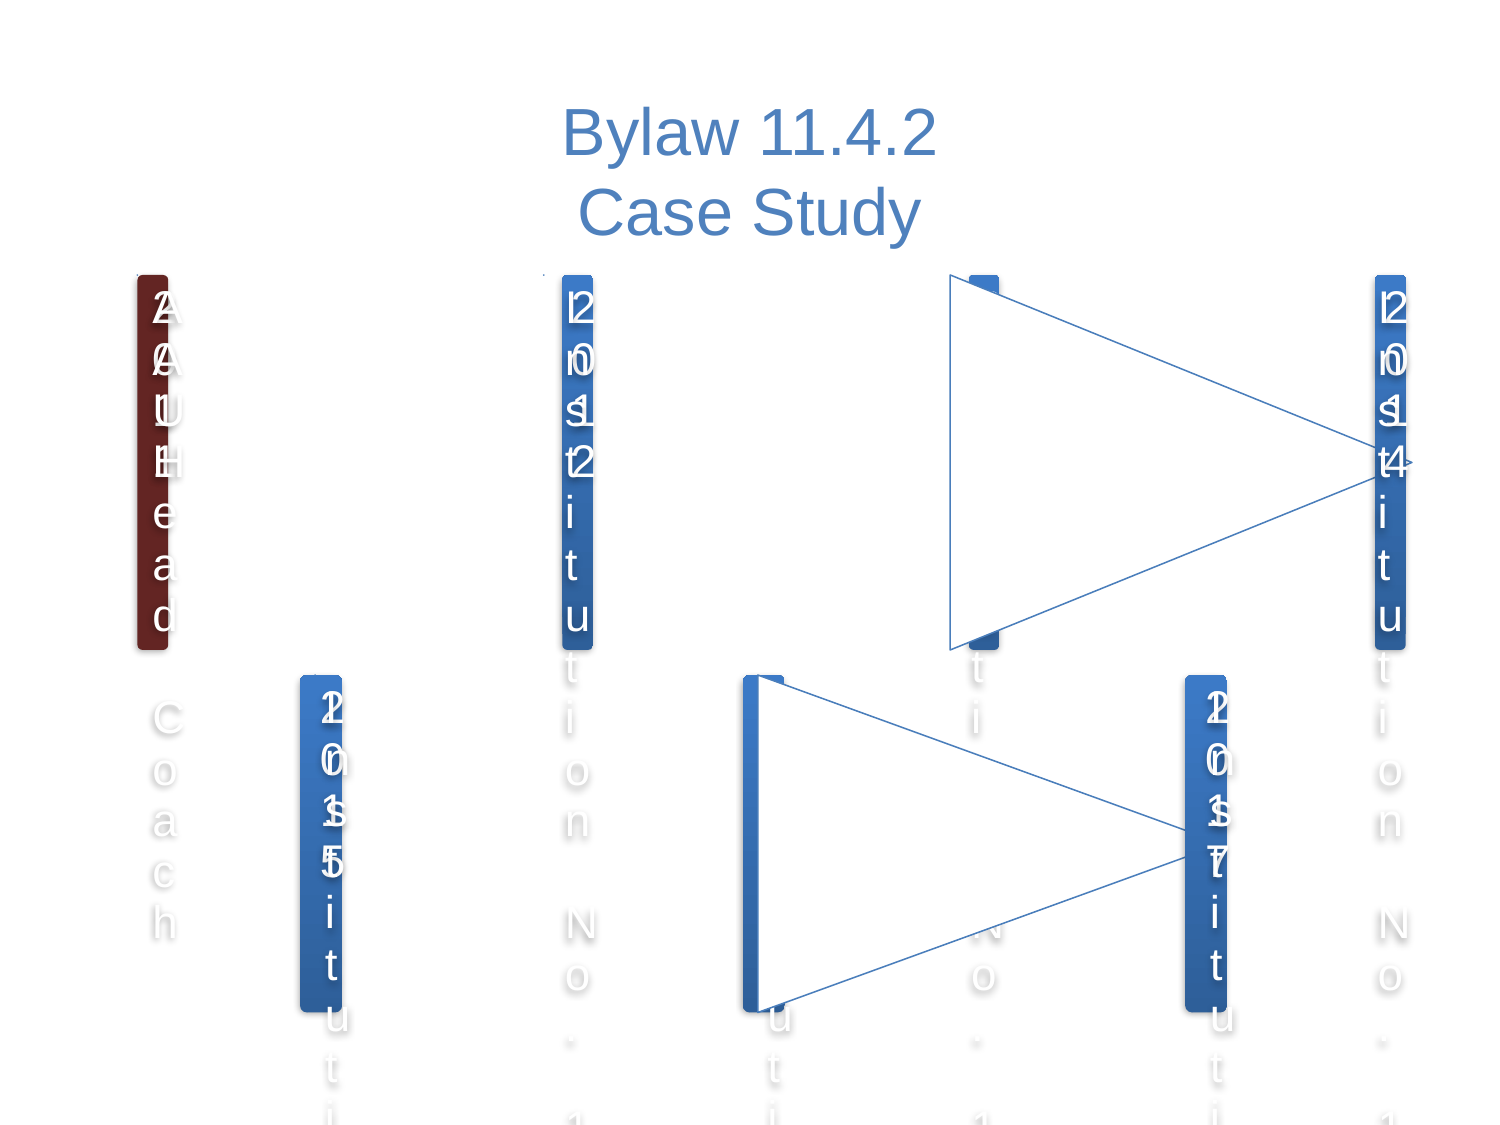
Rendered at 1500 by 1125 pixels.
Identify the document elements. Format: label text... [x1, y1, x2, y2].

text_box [299, 674, 1238, 1013]
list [137, 274, 1376, 651]
title Bylaw 11.4.2 Case Study [75, 75, 1425, 263]
